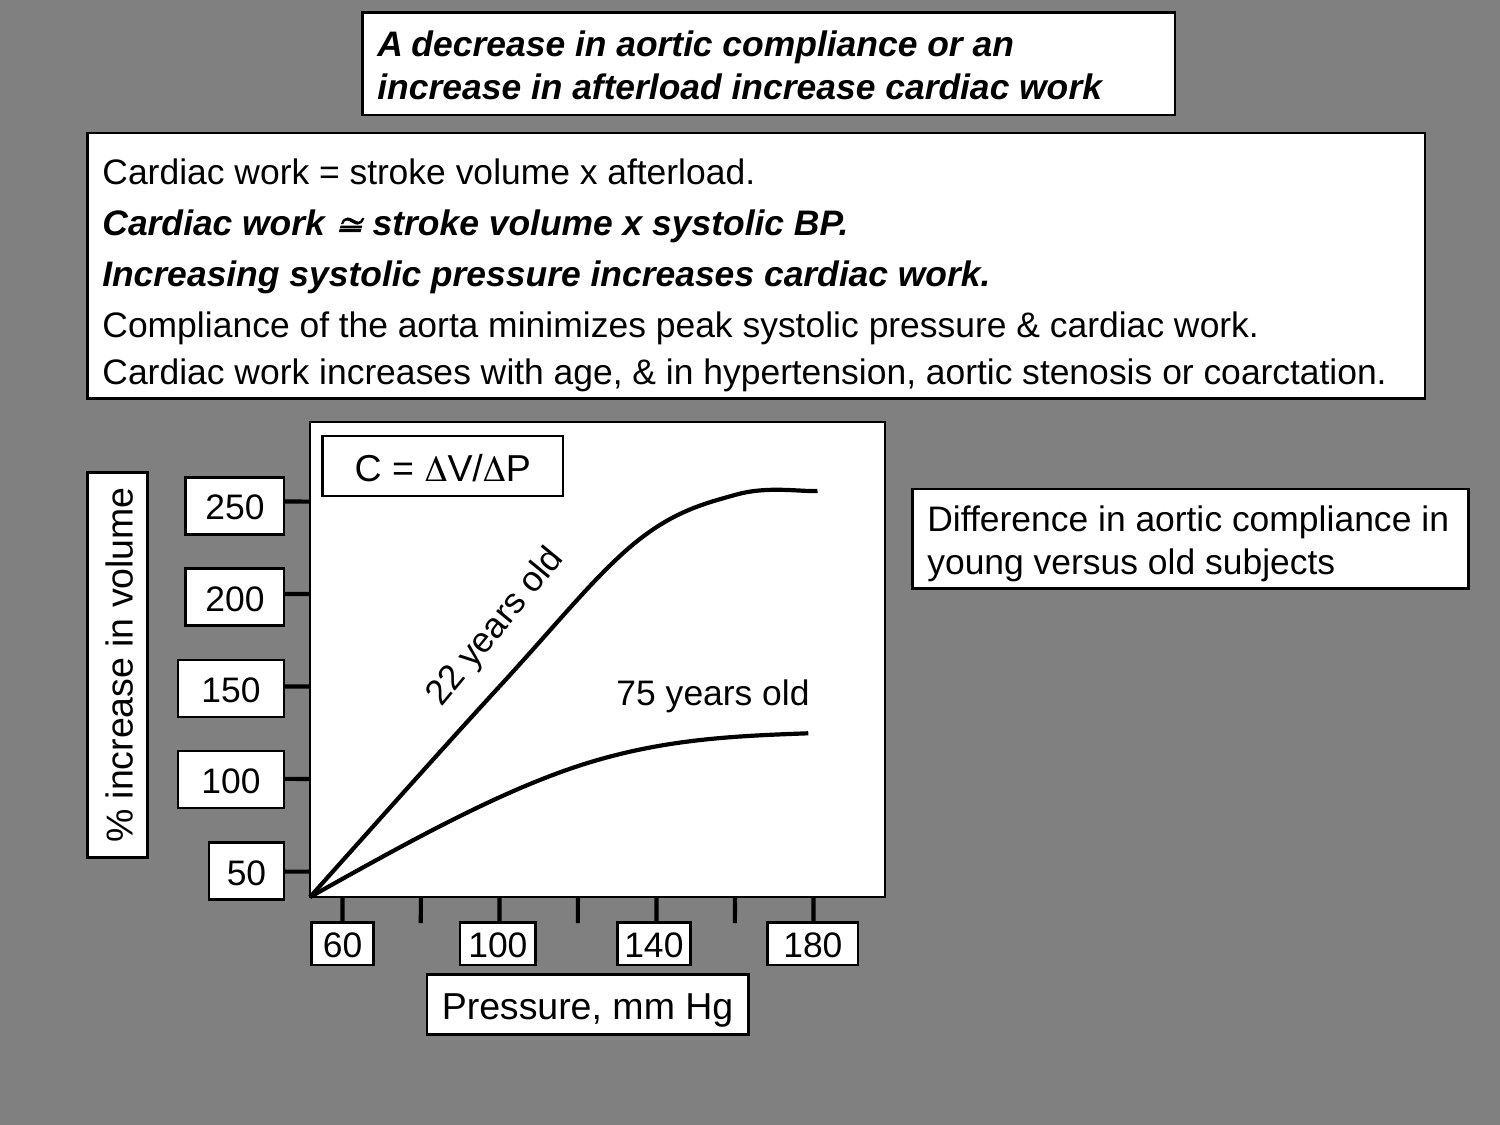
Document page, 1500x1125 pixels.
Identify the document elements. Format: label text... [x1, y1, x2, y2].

text_box Difference in aortic compliance in young versus old subjects [912, 488, 1469, 589]
text_box Cardiac work = stroke volume x afterload. Cardiac work  stroke volume x systolic BP. Increasing systolic pressure increases cardiac work. Compliance of the aorta minimizes peak systolic pressure & cardiac work. Cardiac work increases with age, & in hypertension, aortic stenosis or coarctation. [87, 132, 1425, 399]
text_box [87, 421, 886, 1038]
title A decrease in aortic compliance or an increase in afterload increase cardiac work [361, 11, 1176, 116]
